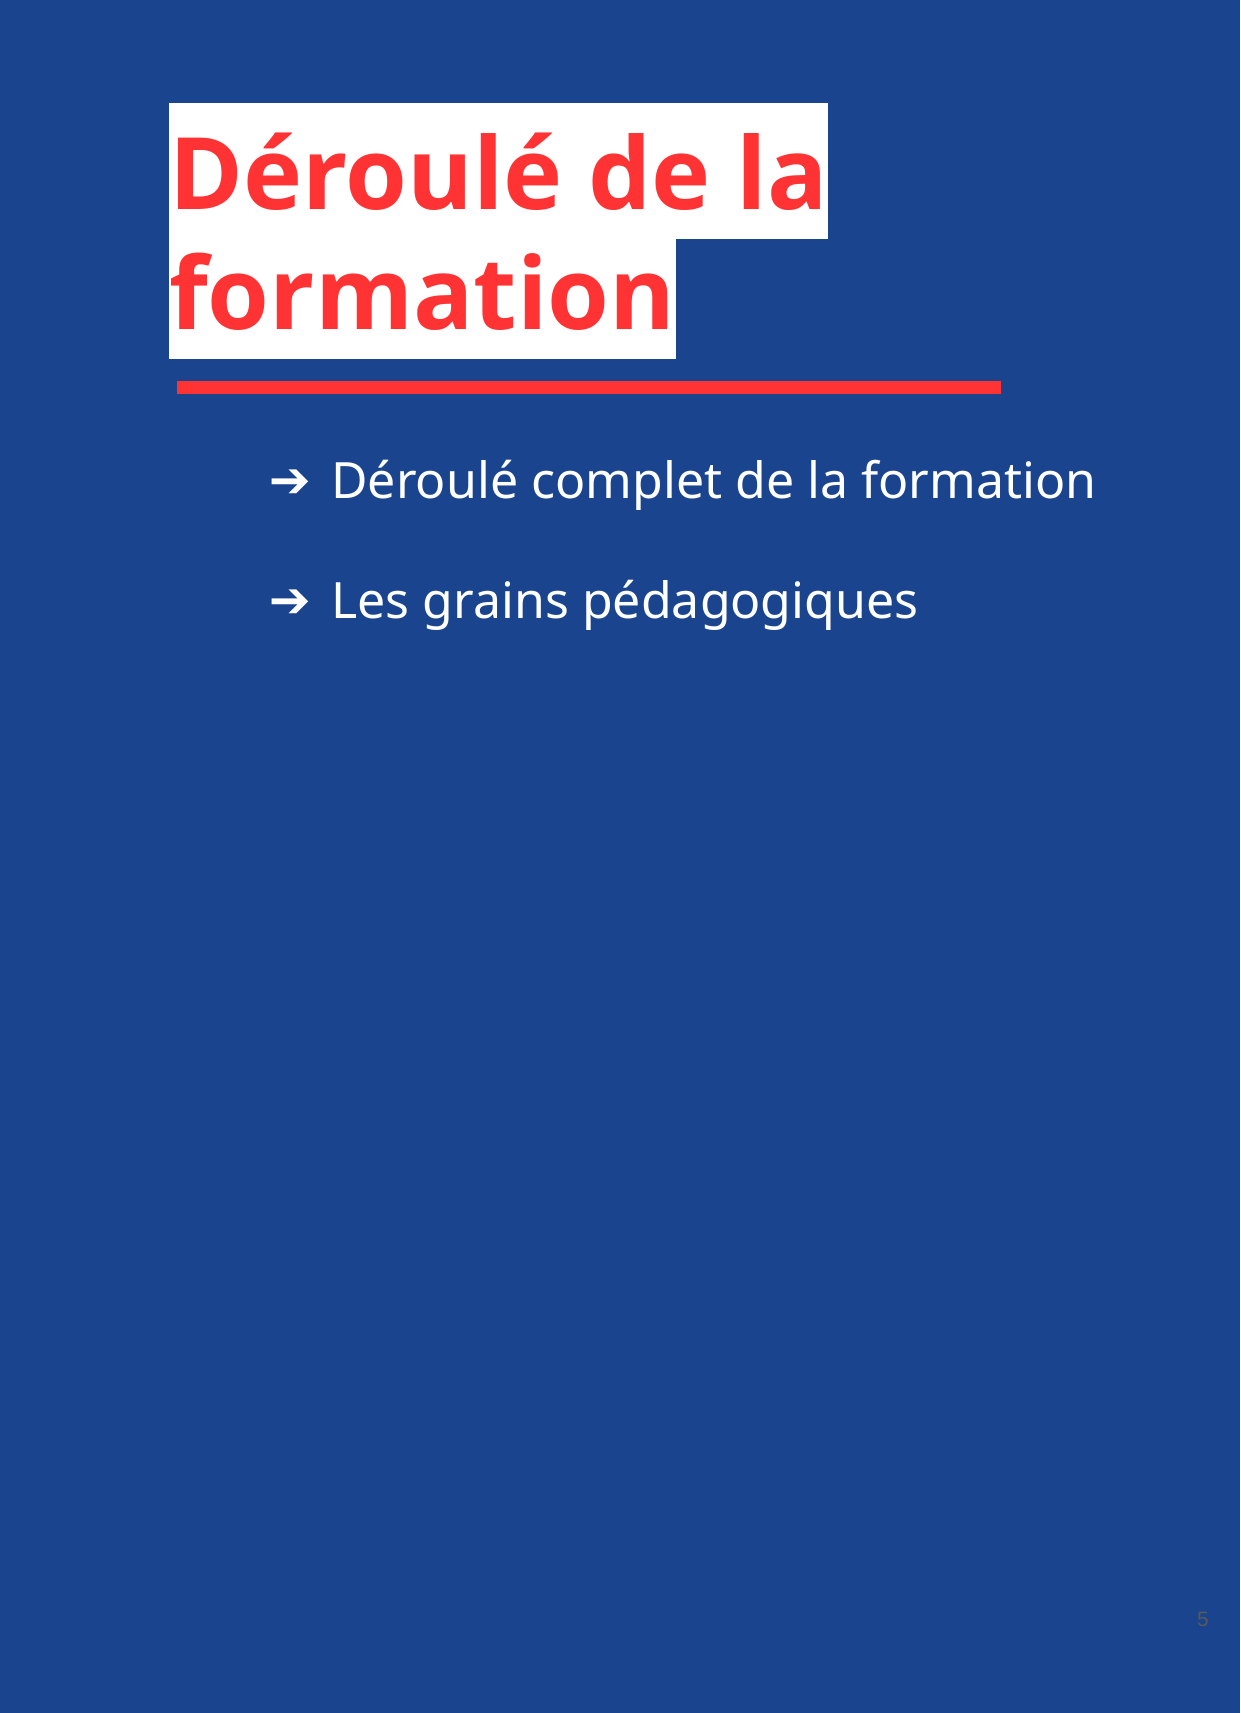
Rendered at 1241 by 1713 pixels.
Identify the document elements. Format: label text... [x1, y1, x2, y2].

slide_number ‹#› [1149, 1552, 1224, 1684]
text_box Déroulé de la formation [117, 101, 1157, 357]
text_box Déroulé complet de la formation Les grains pédagogiques [248, 440, 1157, 636]
